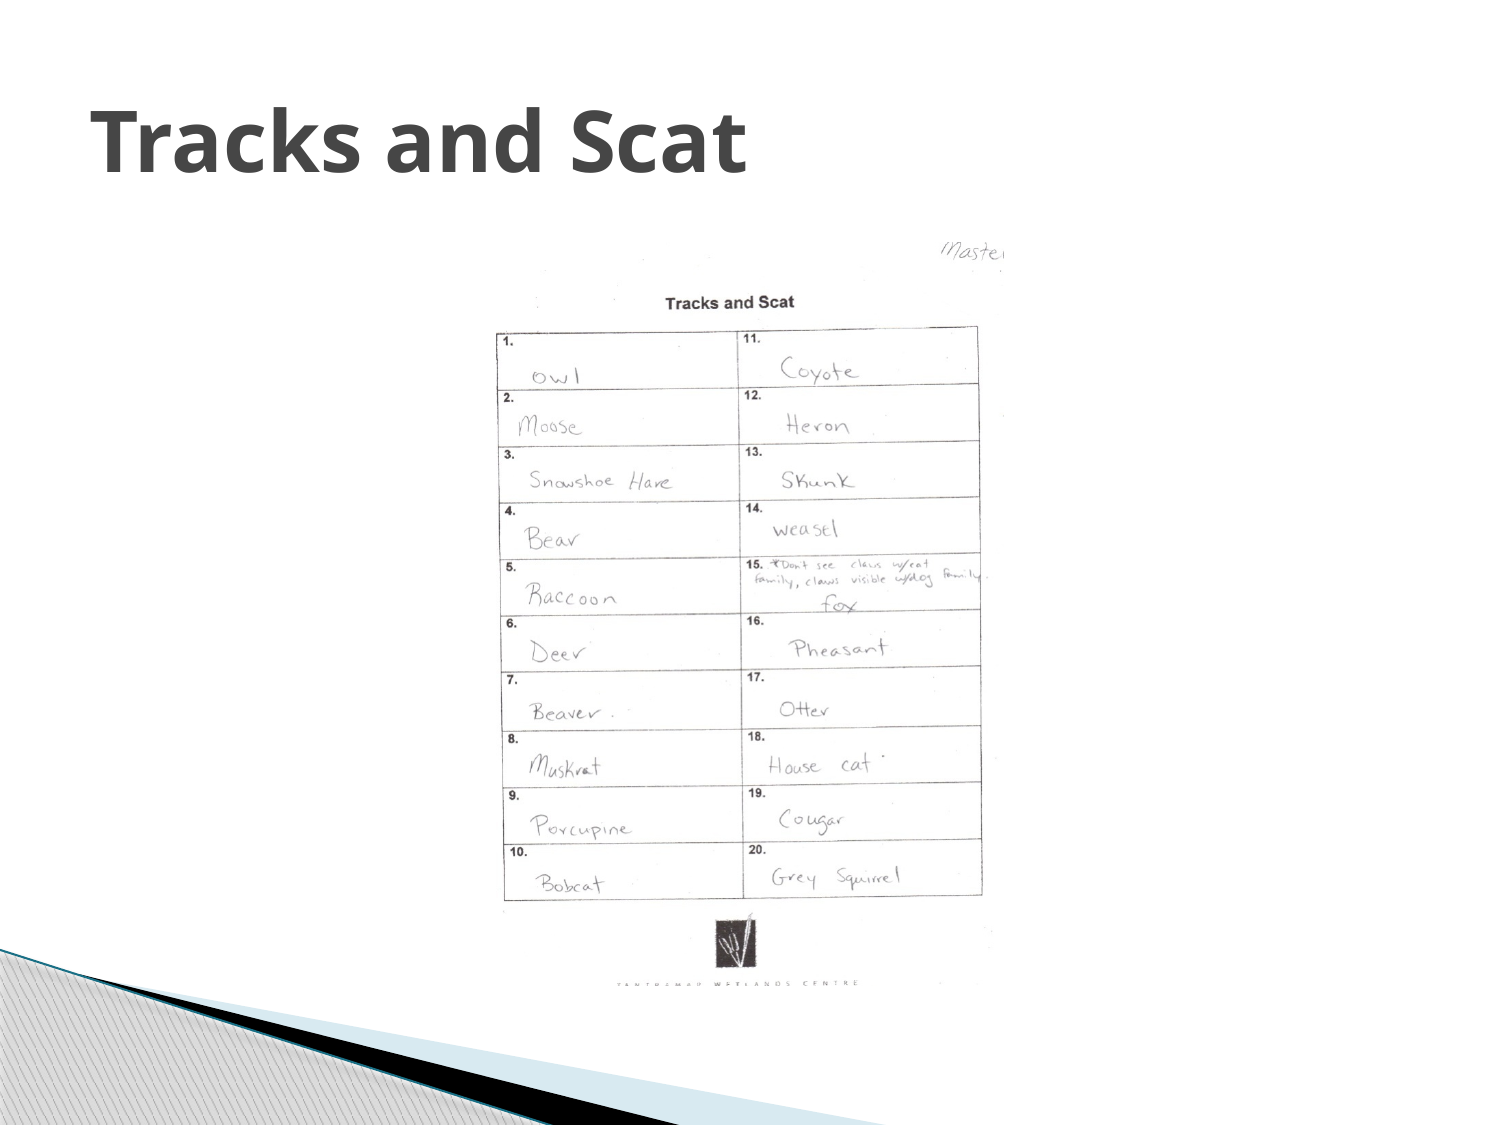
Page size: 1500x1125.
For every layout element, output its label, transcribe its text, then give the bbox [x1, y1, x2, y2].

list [496, 242, 1004, 986]
title Tracks and Scat [75, 45, 1425, 233]
